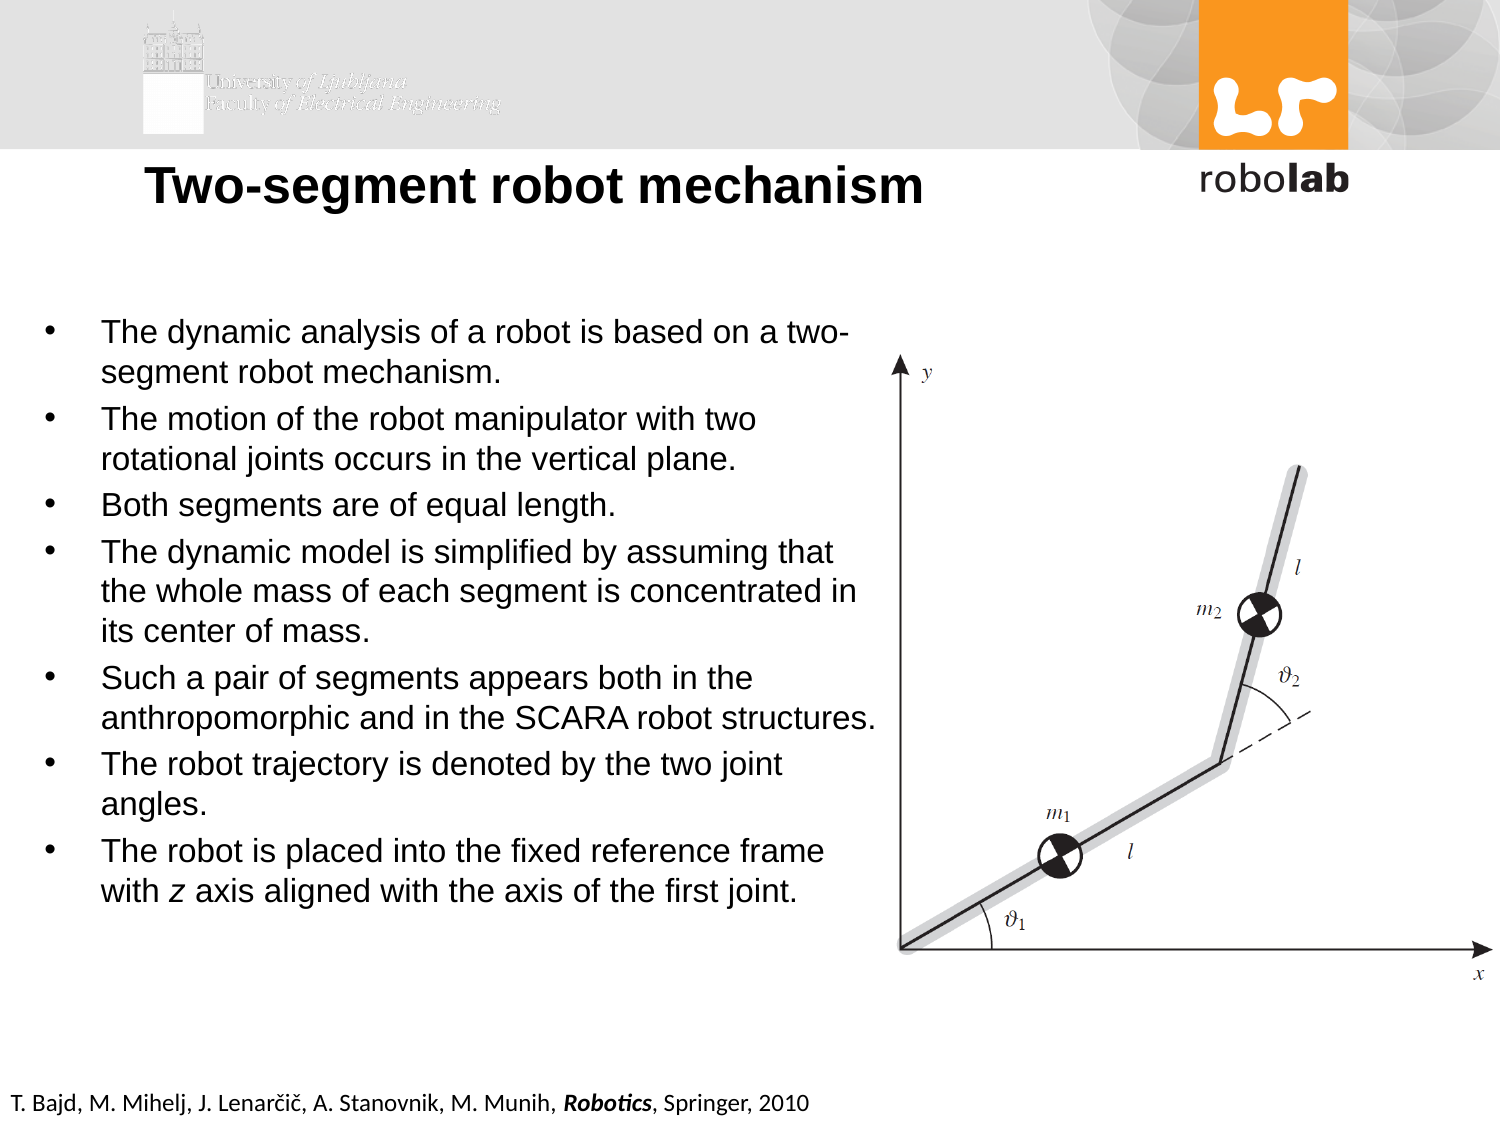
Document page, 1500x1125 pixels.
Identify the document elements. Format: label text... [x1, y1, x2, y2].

list The dynamic analysis of a robot is based on a two-segment robot mechanism. The motion of the robot manipulator with two rotational joints occurs in the vertical plane. Both segments are of equal length. The dynamic model is simplified by assuming that the whole mass of each segment is concentrated in its center of mass. Such a pair of segments appears both in the anthropomorphic and in the SCARA robot structures. The robot trajectory is denoted by the two joint angles. The robot is placed into the fixed reference frame with z axis aligned with the axis of the first joint. [29, 303, 904, 1042]
picture [998, 0, 1500, 196]
picture [875, 349, 1500, 988]
picture [143, 10, 501, 94]
title Two-segment robot mechanism [129, 94, 1311, 272]
